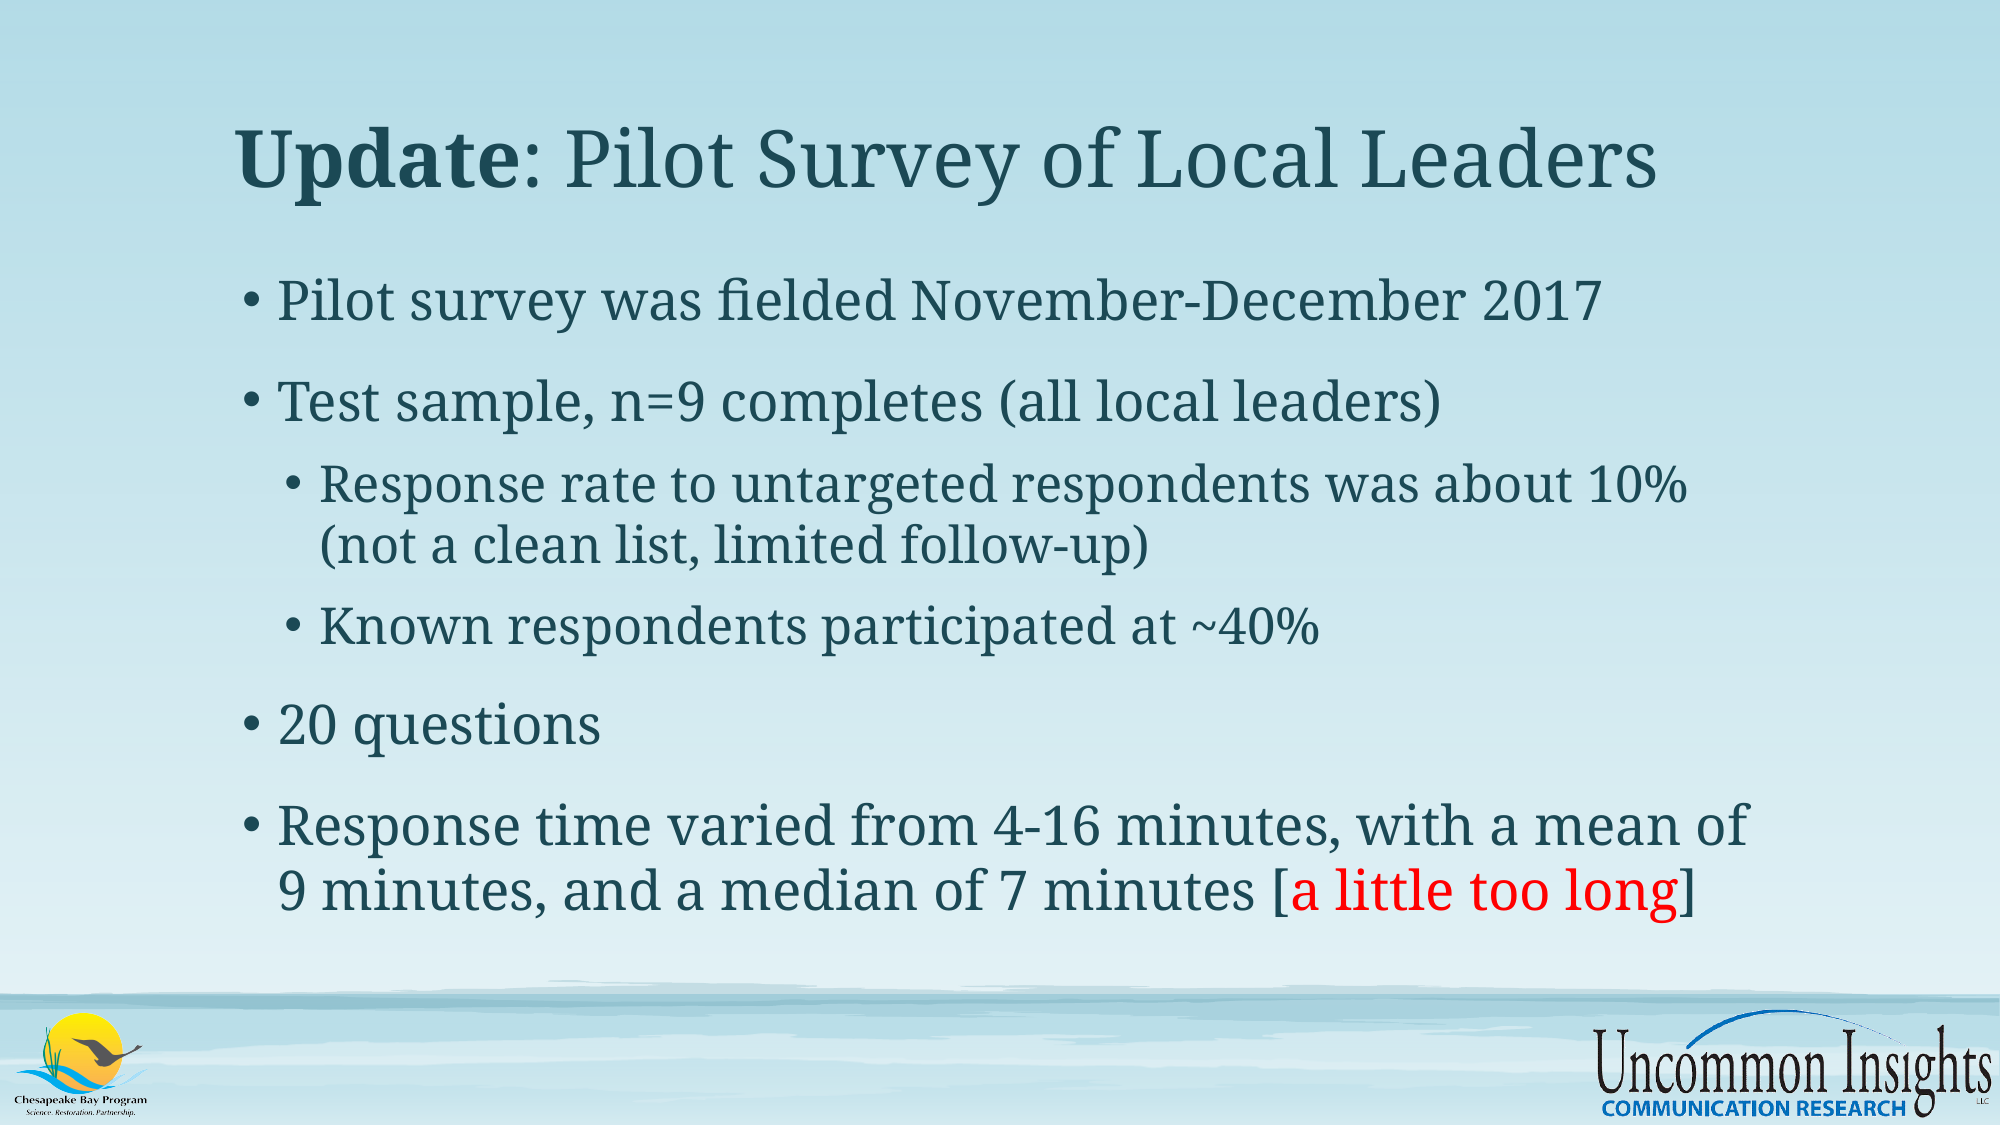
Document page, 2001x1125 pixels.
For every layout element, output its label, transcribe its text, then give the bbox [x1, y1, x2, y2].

list Pilot survey was fielded November-December 2017 Test sample, n=9 completes (all local leaders) Response rate to untargeted respondents was about 10% (not a clean list, limited follow-up) Known respondents participated at ~40% 20 questions Response time varied from 4-16 minutes, with a mean of 9 minutes, and a median of 7 minutes [a little too long] [219, 258, 1780, 938]
title Update: Pilot Survey of Local Leaders [219, 43, 1955, 212]
picture [0, 1005, 2000, 1123]
